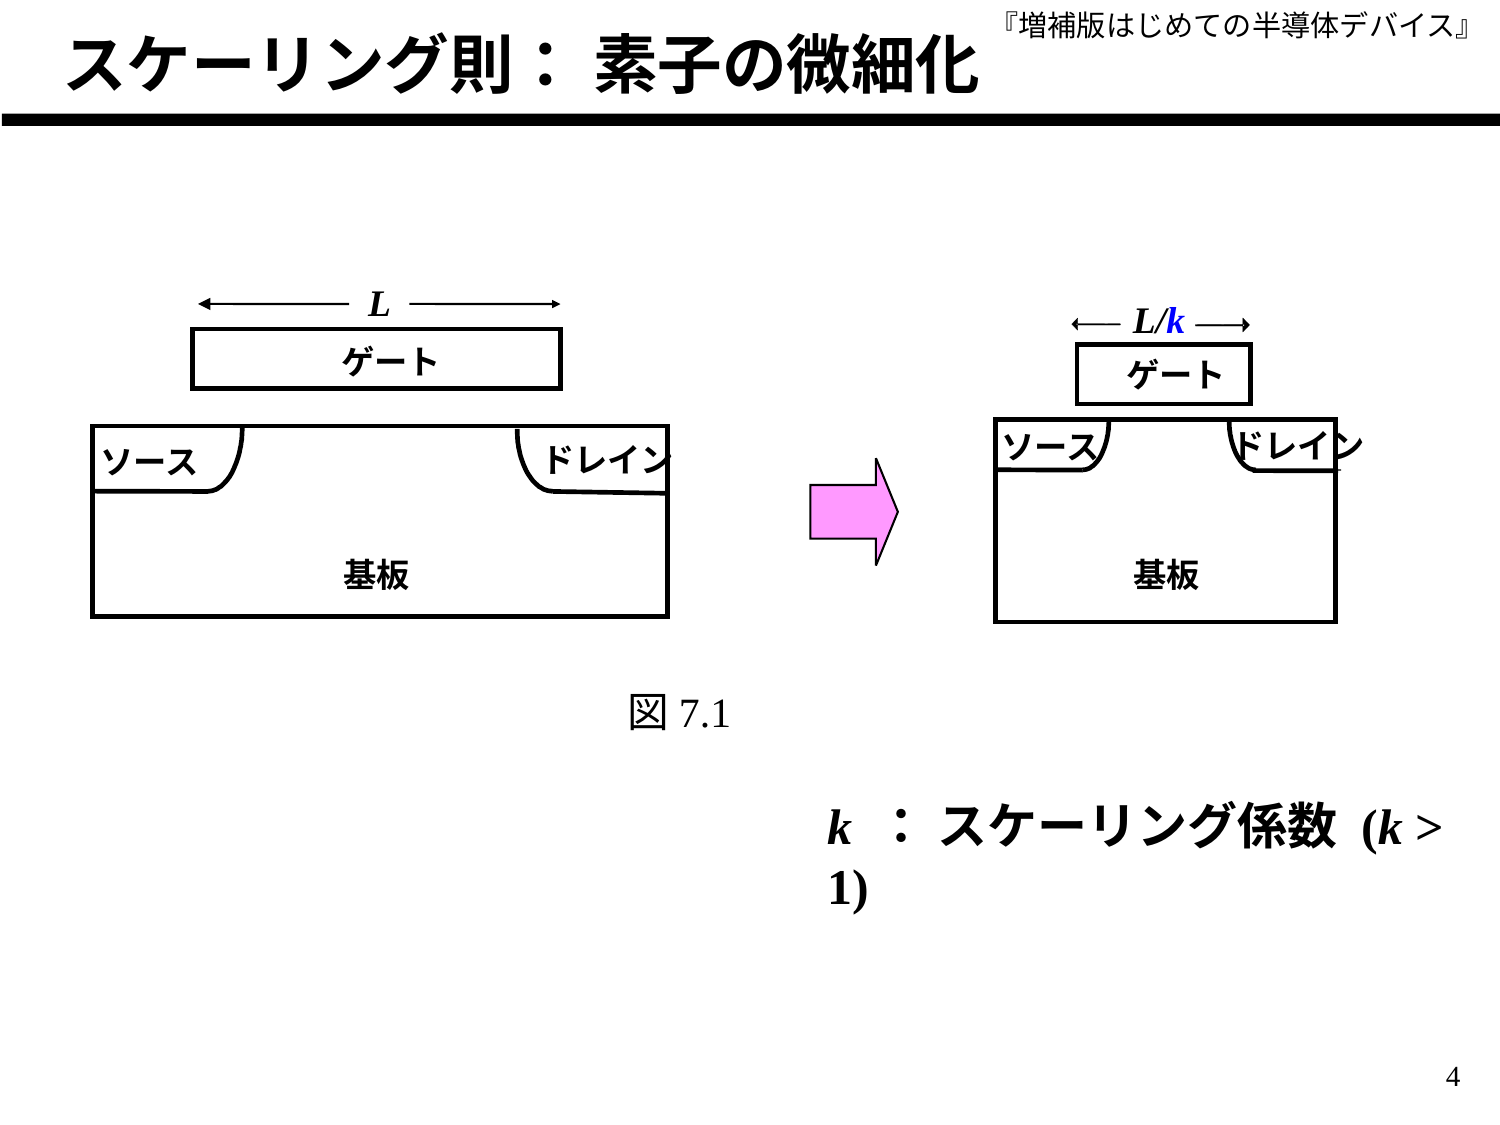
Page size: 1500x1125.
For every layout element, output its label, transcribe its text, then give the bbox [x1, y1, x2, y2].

text_box L [368, 278, 392, 324]
text_box [92, 426, 668, 617]
text_box ゲート [341, 341, 442, 382]
text_box [192, 328, 561, 389]
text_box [93, 425, 243, 492]
text_box 基板 [343, 553, 411, 594]
text_box [810, 458, 898, 566]
text_box [198, 297, 349, 311]
text_box k ： スケーリング係数 (k > 1) [812, 786, 1475, 923]
text_box ドレイン [541, 439, 675, 480]
text_box 4 [1162, 1049, 1476, 1125]
text_box 図7.1 [612, 678, 747, 743]
text_box [410, 299, 561, 309]
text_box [995, 295, 1353, 623]
title スケーリング則： 素子の微細化 [62, 19, 1438, 102]
